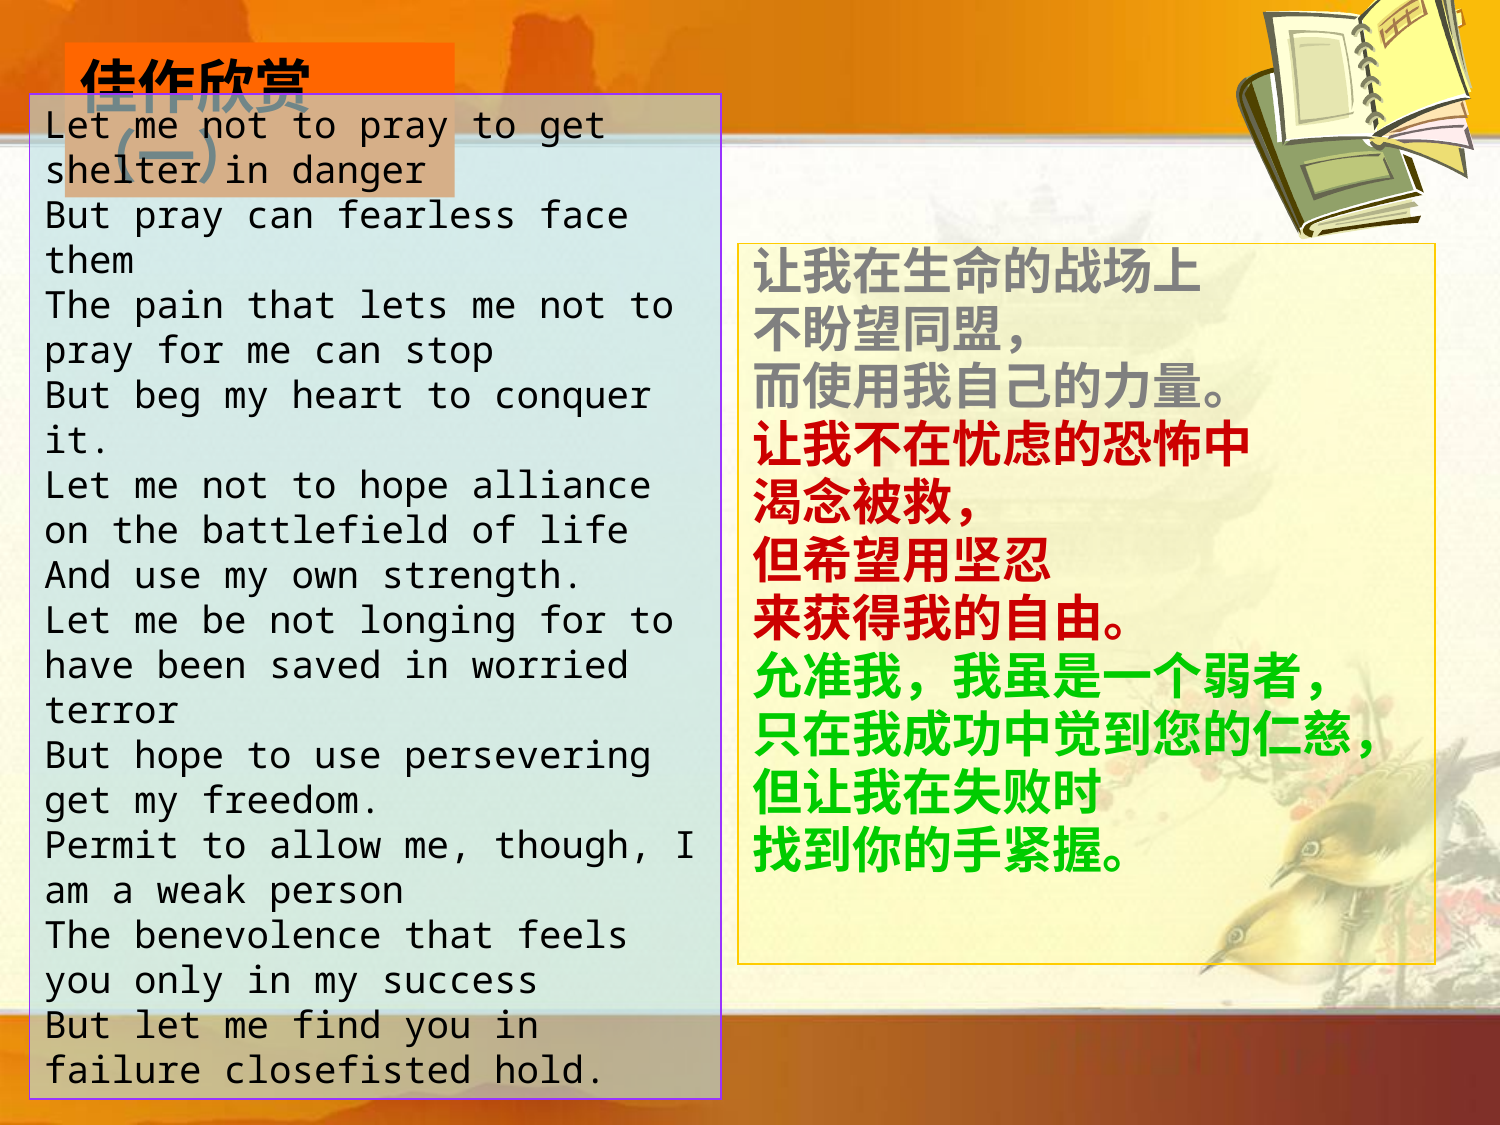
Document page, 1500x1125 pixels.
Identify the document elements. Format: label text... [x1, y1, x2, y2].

text_box Let me not to pray to get shelter in danger But pray can fearless face them The pain that lets me not to pray for me can stop But beg my heart to conquer it. Let me not to hope alliance on the battlefield of life And use my own strength. Let me be not longing for to have been saved in worried terror But hope to use persevering get my freedom. Permit to allow me, though, I am a weak person The benevolence that feels you only in my success But let me find you in failure closefisted hold. [29, 94, 721, 1099]
text_box 佳作欣赏（一） [64, 42, 455, 94]
picture [0, 0, 1500, 1125]
text_box 让我在生命的战场上 不盼望同盟， 而使用我自己的力量。 让我不在忧虑的恐怖中 渴念被救， 但希望用坚忍 来获得我的自由。 允准我，我虽是一个弱者， 只在我成功中觉到您的仁慈， 但让我在失败时 找到你的手紧握。 [738, 243, 1436, 964]
